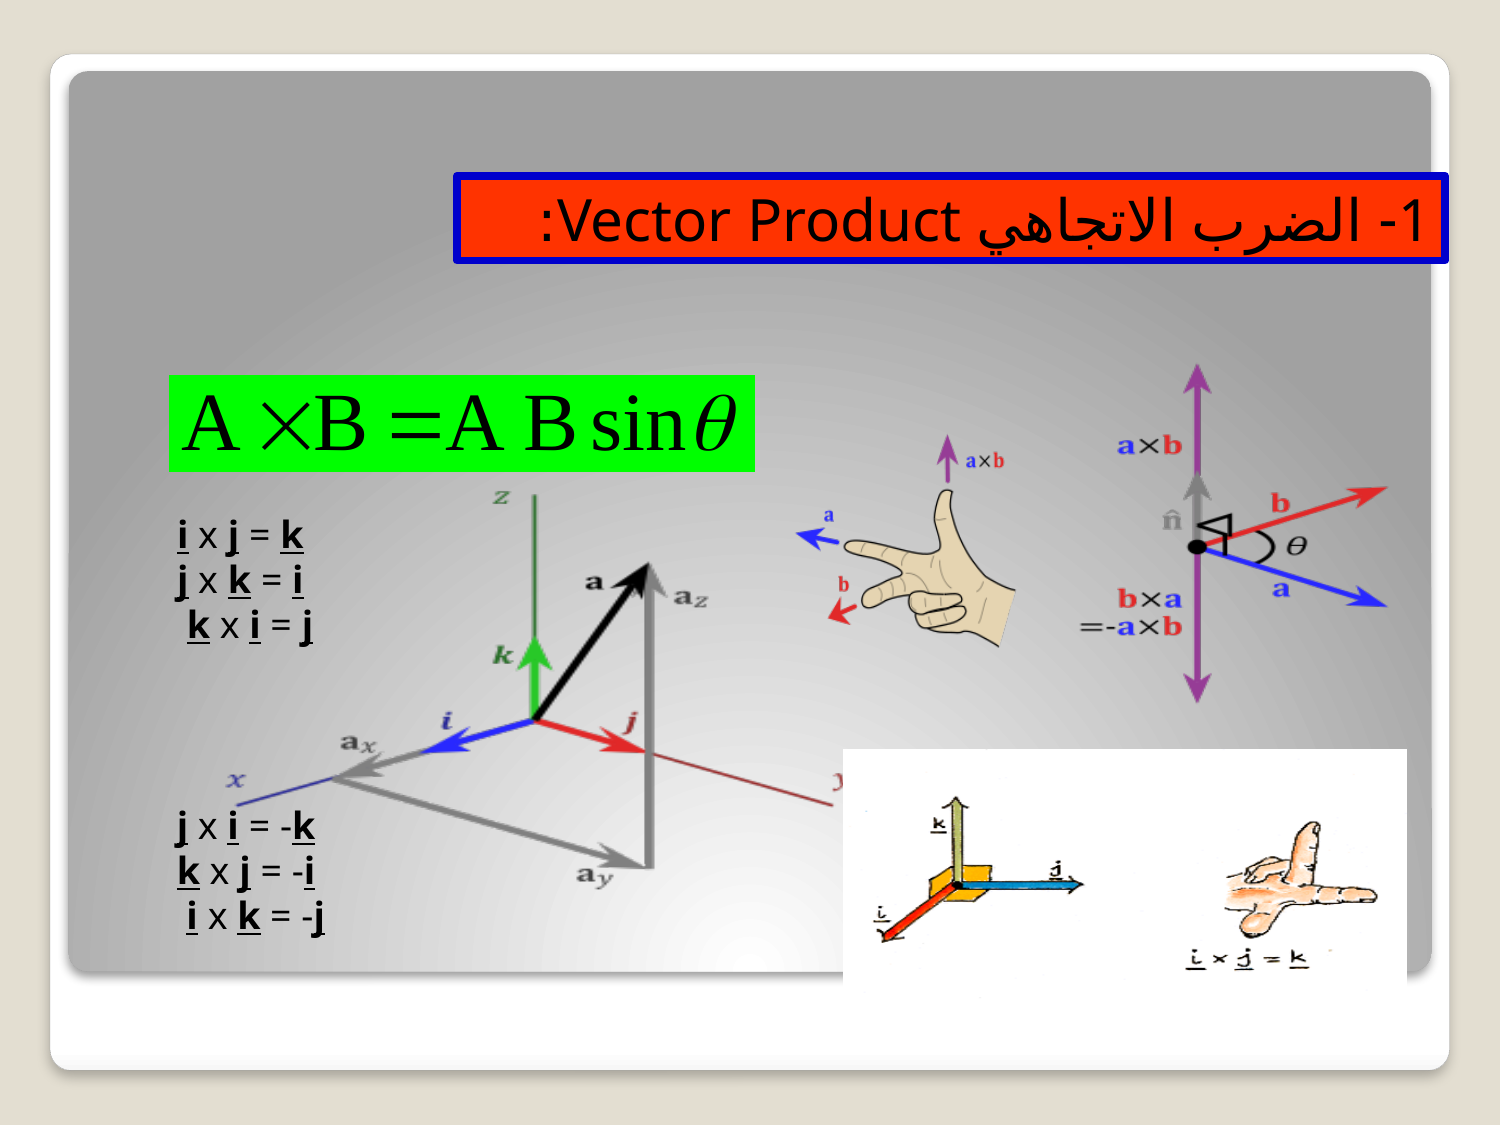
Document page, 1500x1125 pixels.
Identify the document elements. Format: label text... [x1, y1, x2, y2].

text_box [168, 374, 756, 472]
picture [198, 421, 1407, 1008]
picture [1066, 351, 1411, 716]
text_box 1- الضرب الاتجاهي Vector Product: [457, 175, 1446, 261]
text_box j x i = -k k x j = -i i x k = -j [70, 749, 340, 990]
text_box i x j = k j x k = i k x i = j [70, 503, 191, 699]
